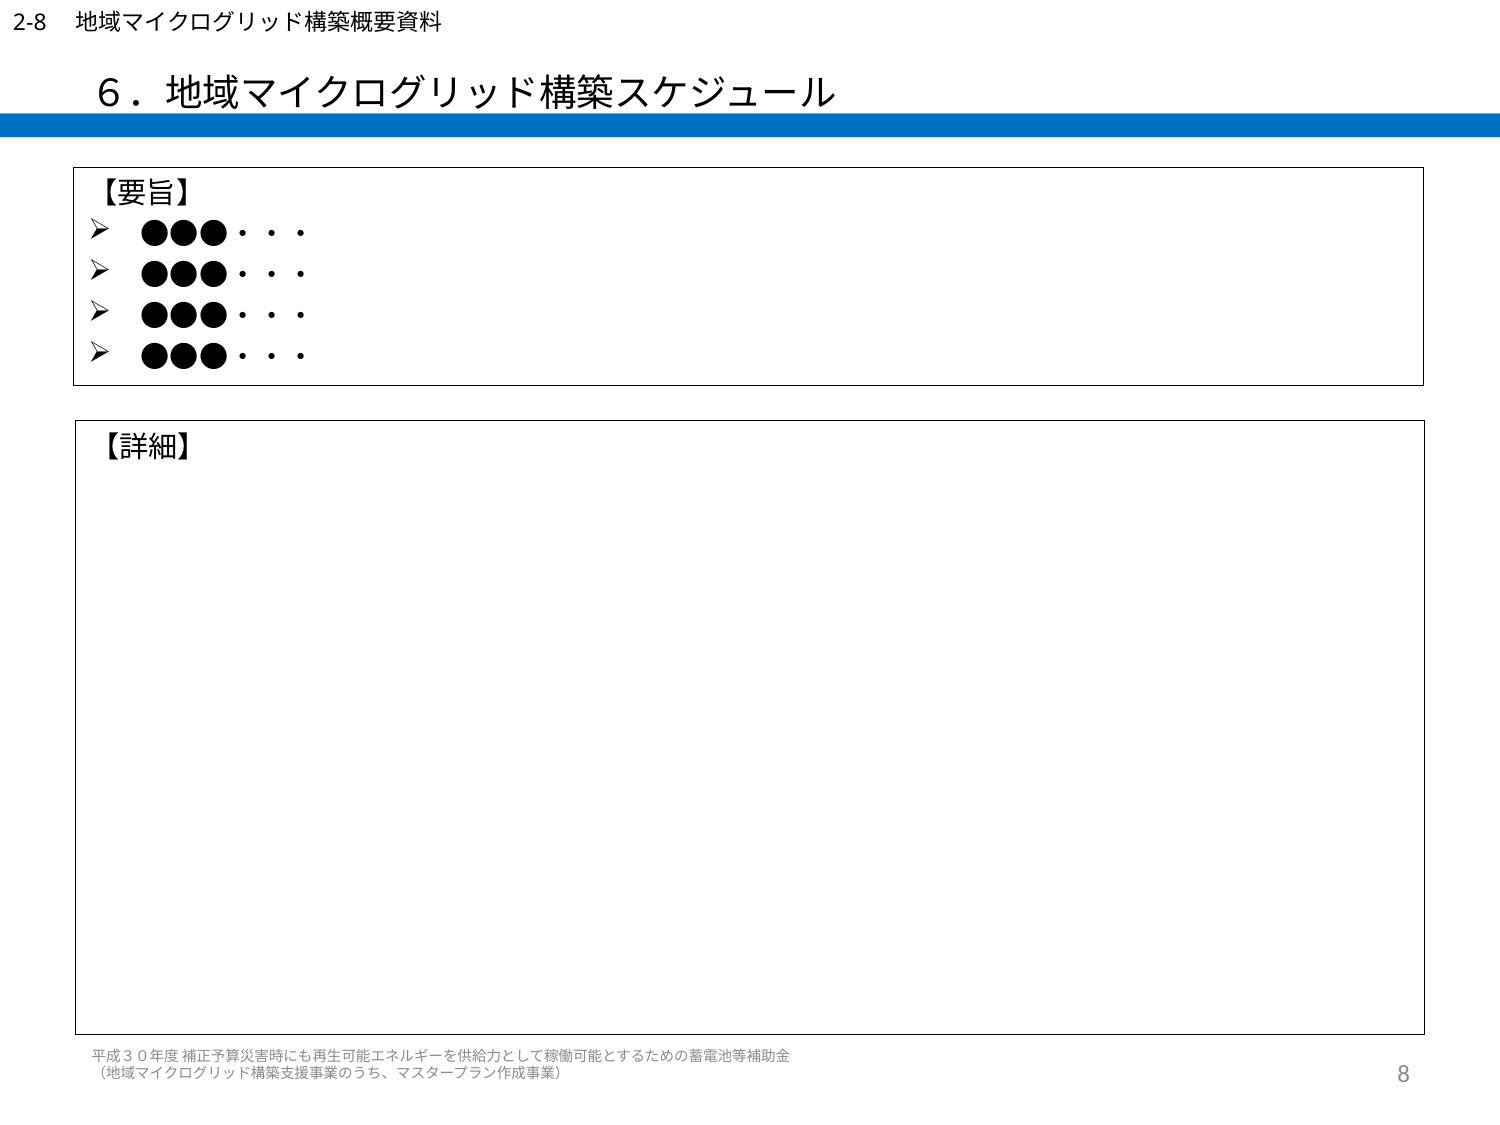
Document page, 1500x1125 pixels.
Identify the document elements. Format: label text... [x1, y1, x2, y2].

text_box [0, 113, 1500, 138]
list 【詳細】 [75, 420, 1425, 1035]
list 【要旨】 ●●●・・・ ●●●・・・ ●●●・・・ ●●●・・・ [73, 167, 1424, 386]
slide_number 8 [1074, 1042, 1425, 1103]
title ６．地域マイクログリッド構築スケジュール [75, 45, 1425, 113]
text_box 平成３０年度 補正予算災害時にも再生可能エネルギーを供給力として稼働可能とするための蓄電池等補助金 （地域マイクログリッド構築支援事業のうち、マスタープラン作成事業） [76, 1042, 988, 1103]
text_box 2-8 地域マイクログリッド構築概要資料 [0, 0, 467, 61]
